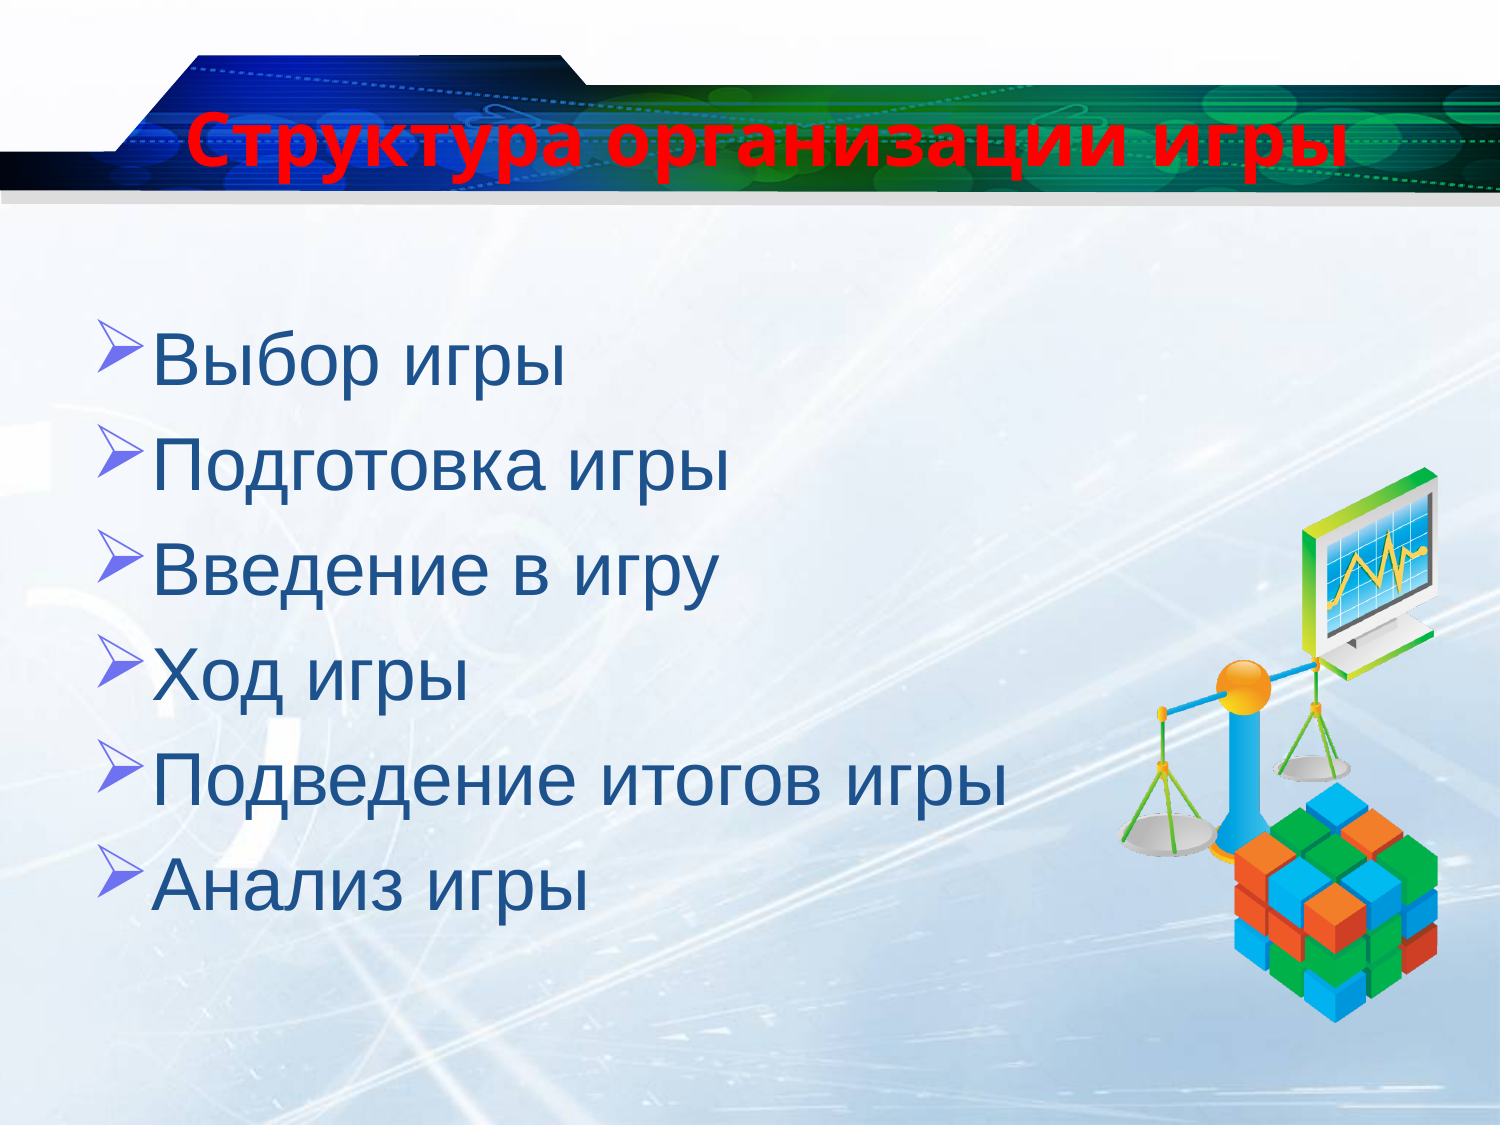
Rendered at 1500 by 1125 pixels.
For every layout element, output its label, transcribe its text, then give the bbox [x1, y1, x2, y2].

title Структура организации игры [88, 90, 1448, 183]
list Выбор игры Подготовка игры Введение в игру Ход игры Подведение итогов игры Анализ игры [76, 302, 1427, 1125]
picture [0, 0, 1500, 1125]
